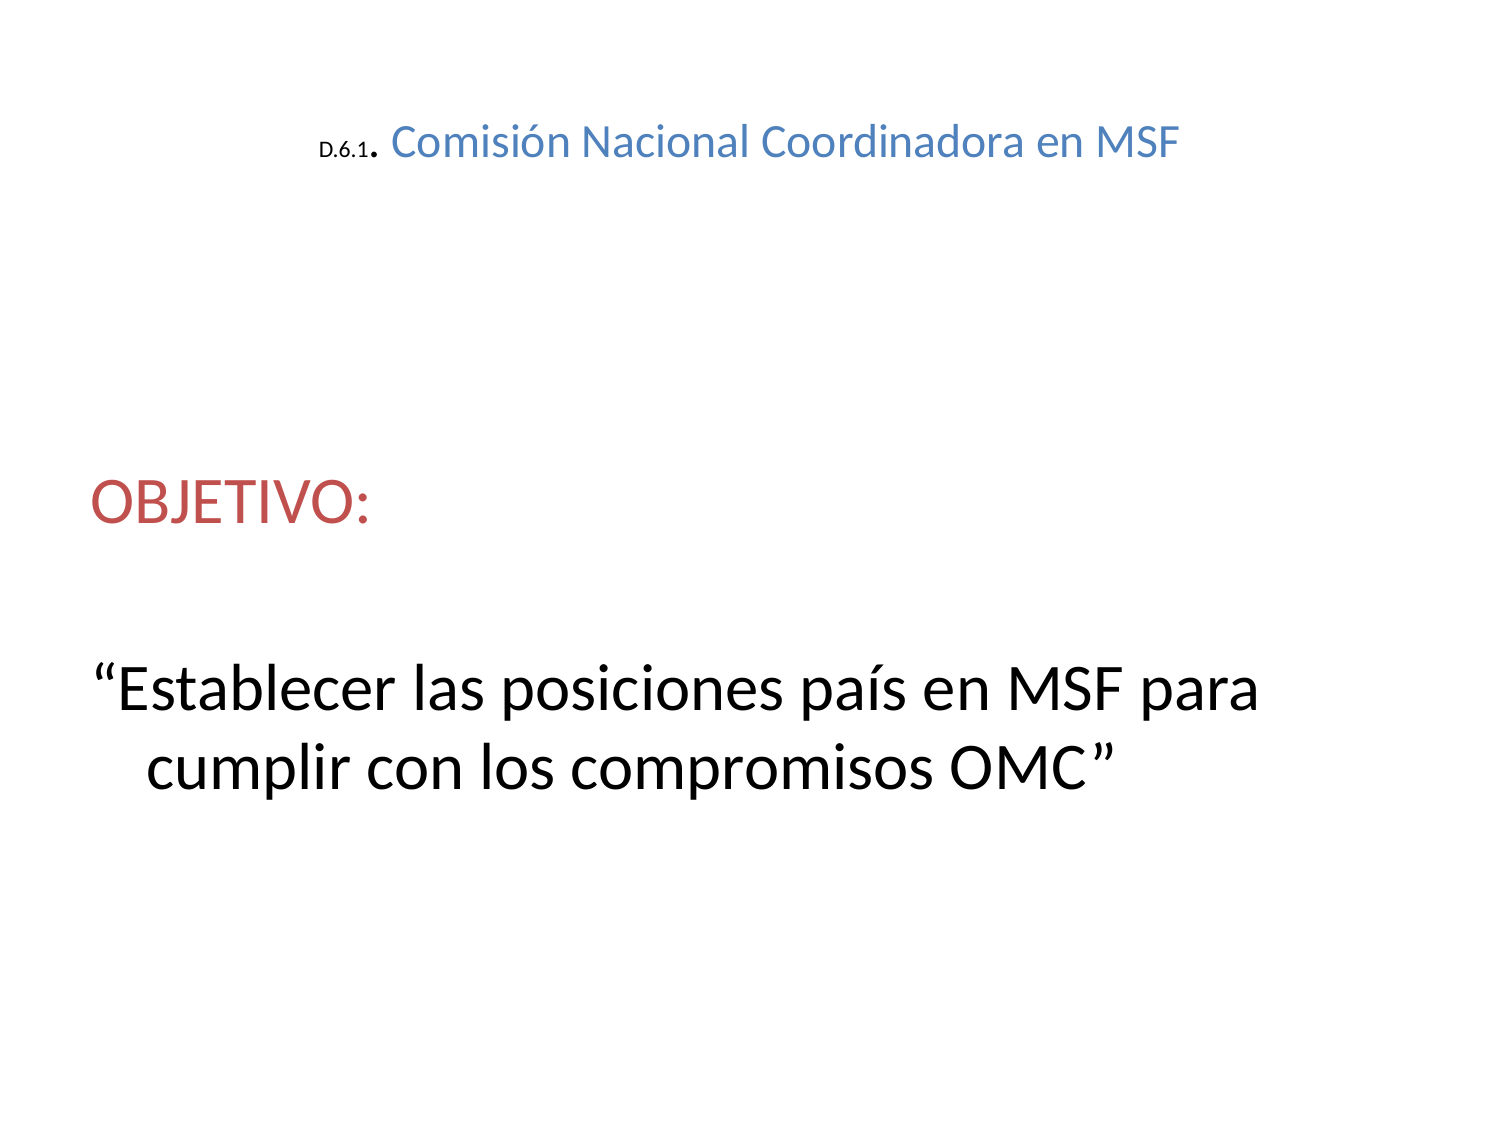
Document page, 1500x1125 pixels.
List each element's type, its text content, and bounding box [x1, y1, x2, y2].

list OBJETIVO: “Establecer las posiciones país en MSF para cumplir con los compromisos OMC” [75, 262, 1425, 1005]
title D.6.1. Comisión Nacional Coordinadora en MSF [75, 45, 1425, 233]
